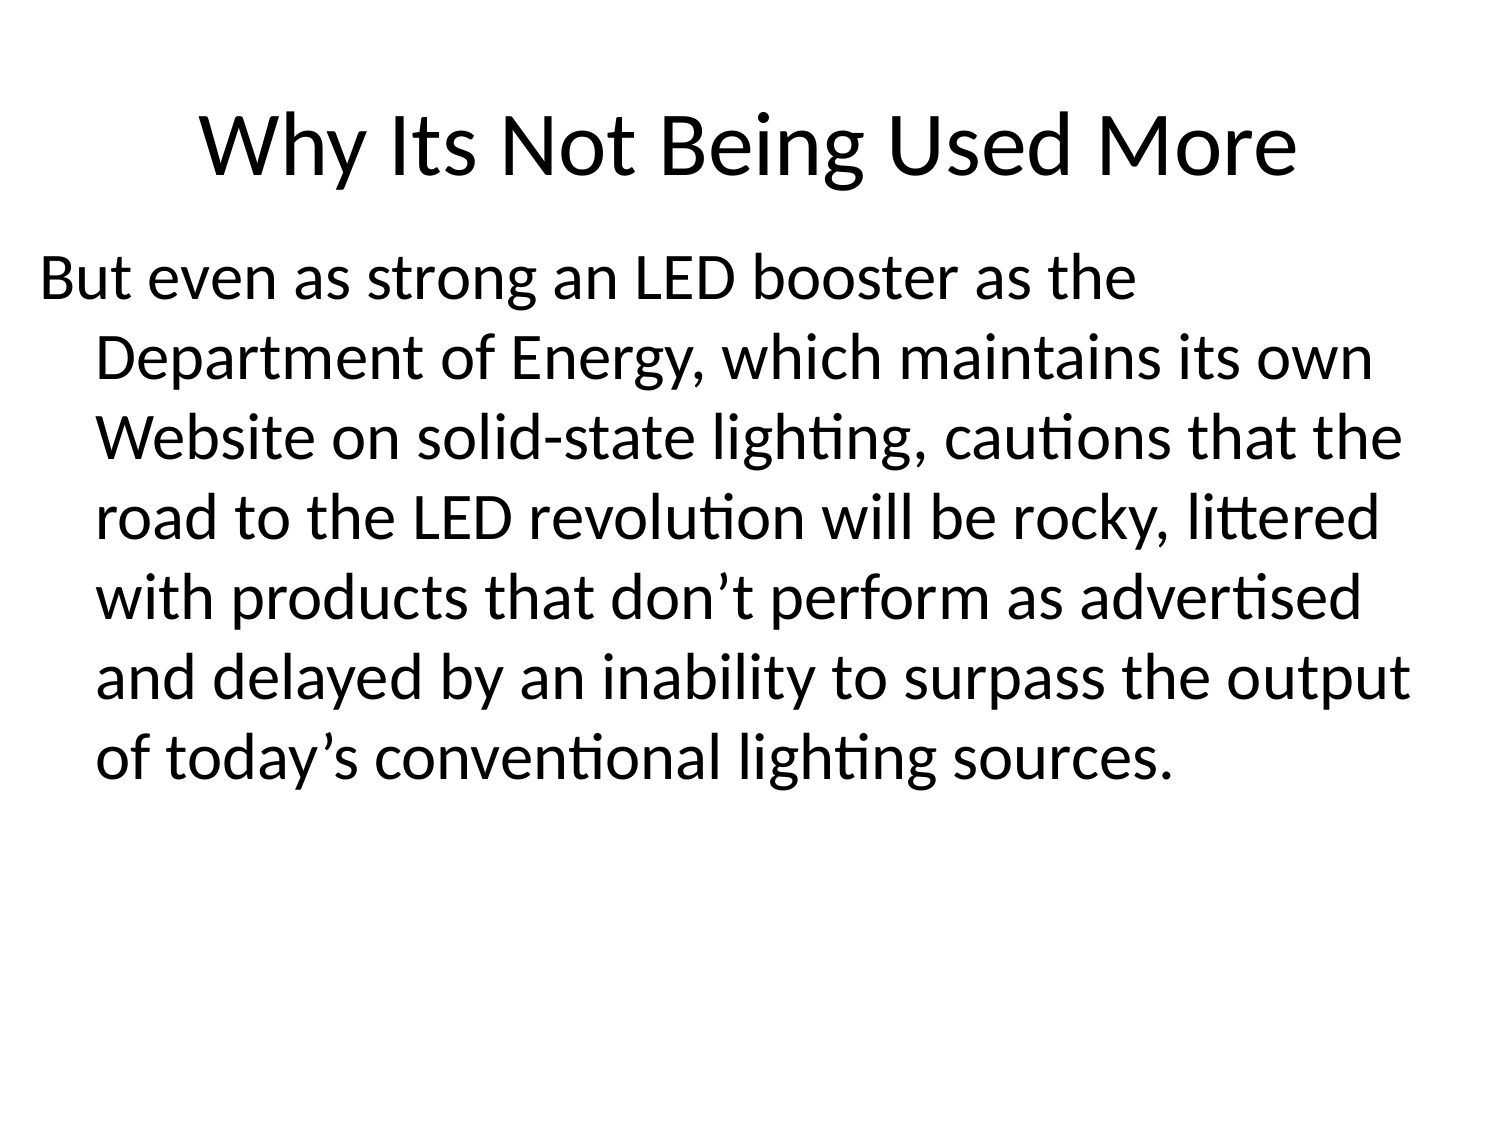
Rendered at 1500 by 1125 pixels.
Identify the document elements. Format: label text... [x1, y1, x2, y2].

list But even as strong an LED booster as the Department of Energy, which maintains its own Website on solid-state lighting, cautions that the road to the LED revolution will be rocky, littered with products that don’t perform as advertised and delayed by an inability to surpass the output of today’s conventional lighting sources. [24, 224, 1438, 976]
title Why Its Not Being Used More [75, 45, 1425, 224]
